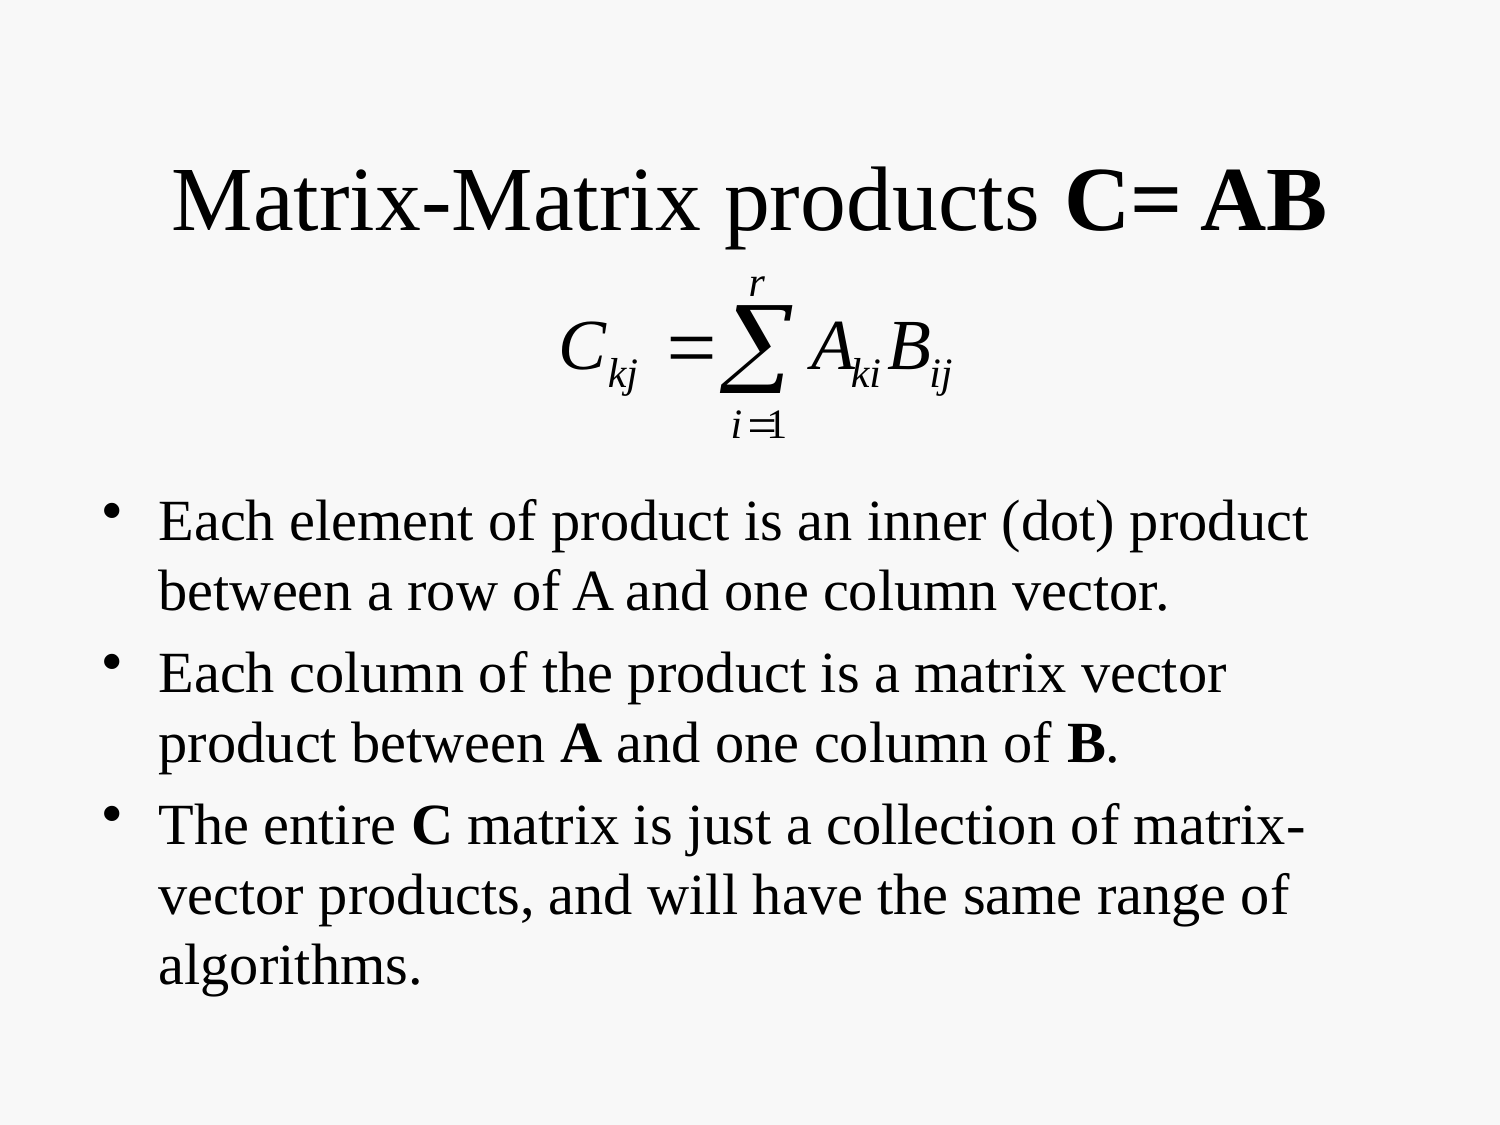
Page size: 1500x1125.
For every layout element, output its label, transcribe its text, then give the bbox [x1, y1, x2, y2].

list Each element of product is an inner (dot) product between a row of A and one column vector. Each column of the product is a matrix vector product between A and one column of B. The entire C matrix is just a collection of matrix-vector products, and will have the same range of algorithms. [87, 474, 1363, 1026]
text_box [549, 249, 976, 454]
title Matrix-Matrix products C= AB [112, 99, 1388, 288]
